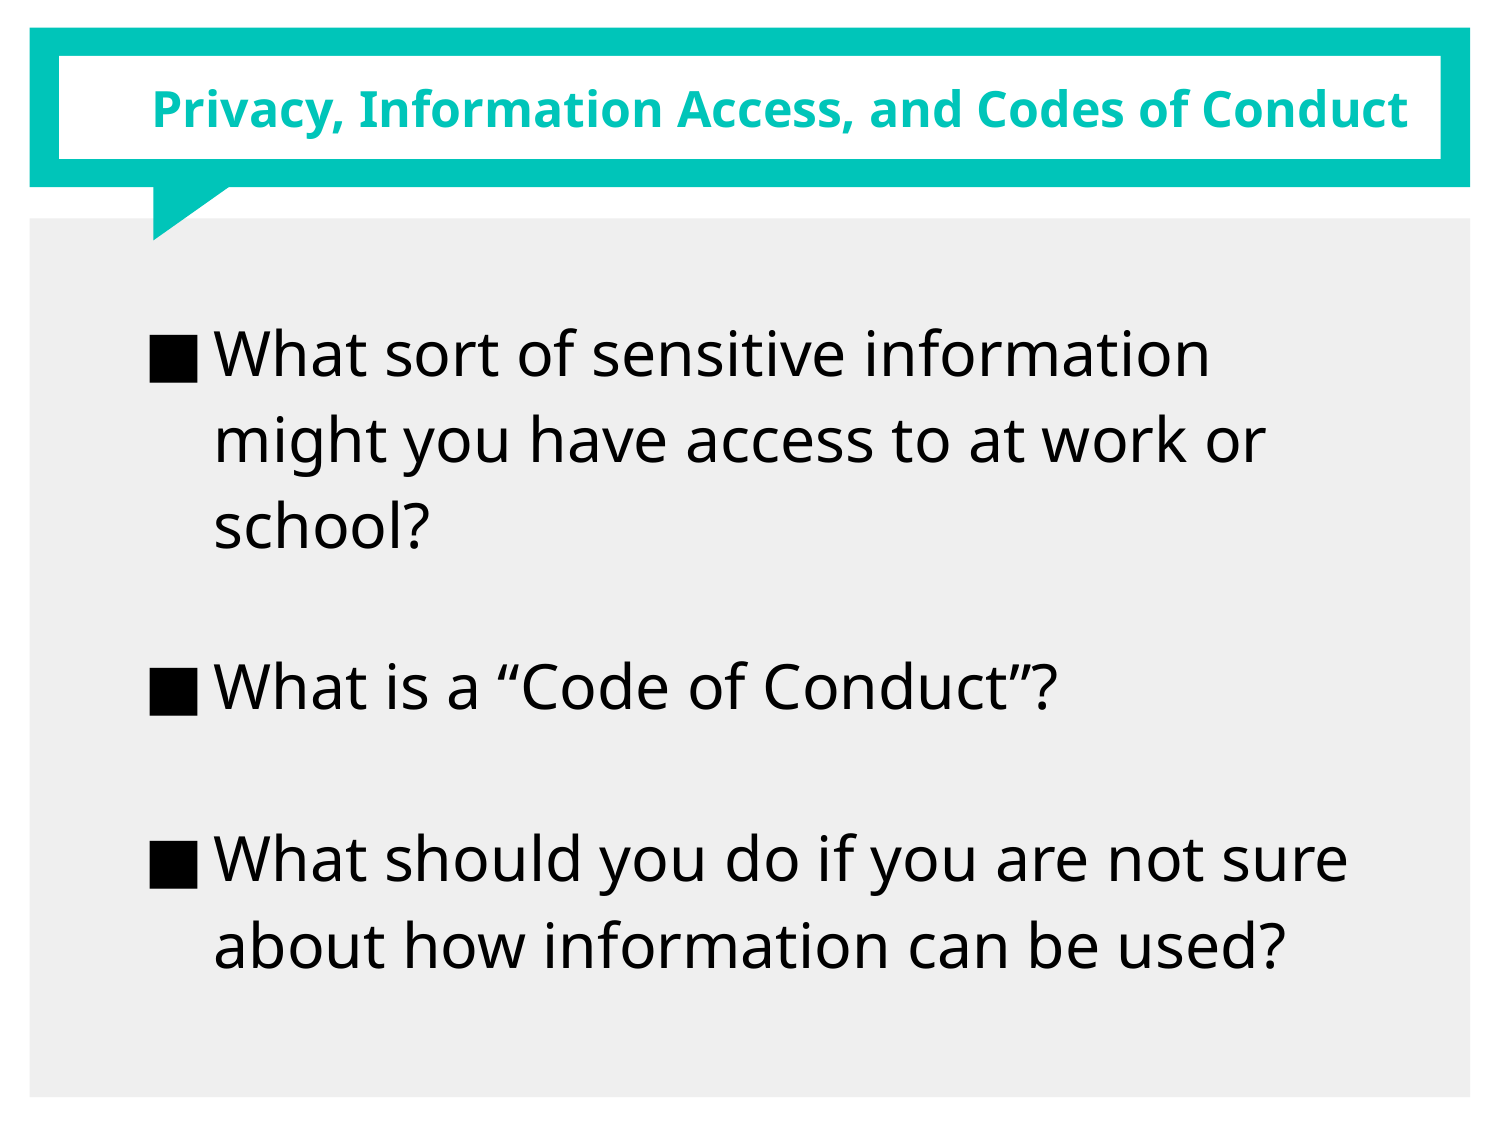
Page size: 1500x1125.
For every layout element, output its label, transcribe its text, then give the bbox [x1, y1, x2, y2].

title Privacy, Information Access, and Codes of Conduct [136, 27, 1441, 188]
list What sort of sensitive information might you have access to at work or school? What is a “Code of Conduct”? What should you do if you are not sure about how information can be used? [123, 287, 1377, 938]
